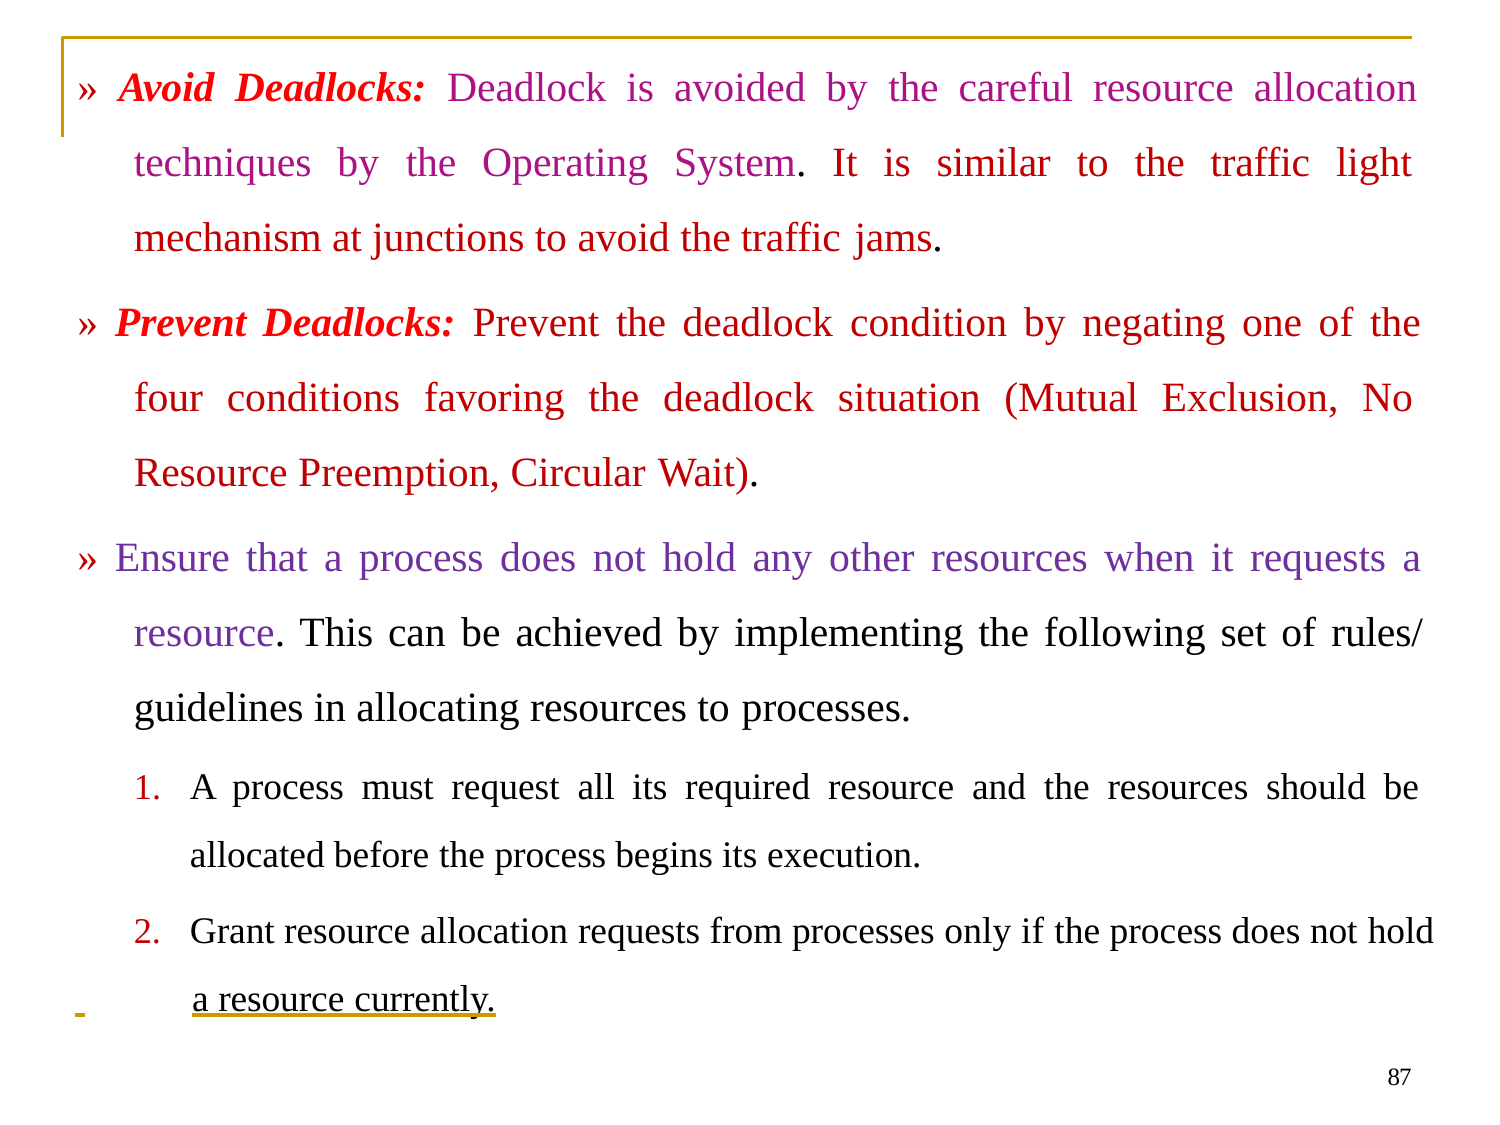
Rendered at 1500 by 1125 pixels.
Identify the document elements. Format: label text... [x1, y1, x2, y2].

text_box » Prevent Deadlocks: Prevent the deadlock condition by negating one of the four conditions favoring the deadlock situation (Mutual Exclusion, No Resource Preemption, Circular Wait). » Ensure that a process does not hold any other resources when it requests a resource. This can be achieved by implementing the following set of rules/ guidelines in allocating resources to processes. A process must request all its required resource and the resources should be allocated before the process begins its execution. Grant resource allocation requests from processes only if the process does not hold a resource currently. [72, 267, 1439, 1019]
title » Avoid Deadlocks: Deadlock is avoided by the careful resource allocation techniques by the Operating System. It is similar to the traffic light mechanism at junctions to avoid the traffic jams. [75, 32, 1439, 260]
slide_number 87 [1381, 1061, 1417, 1125]
